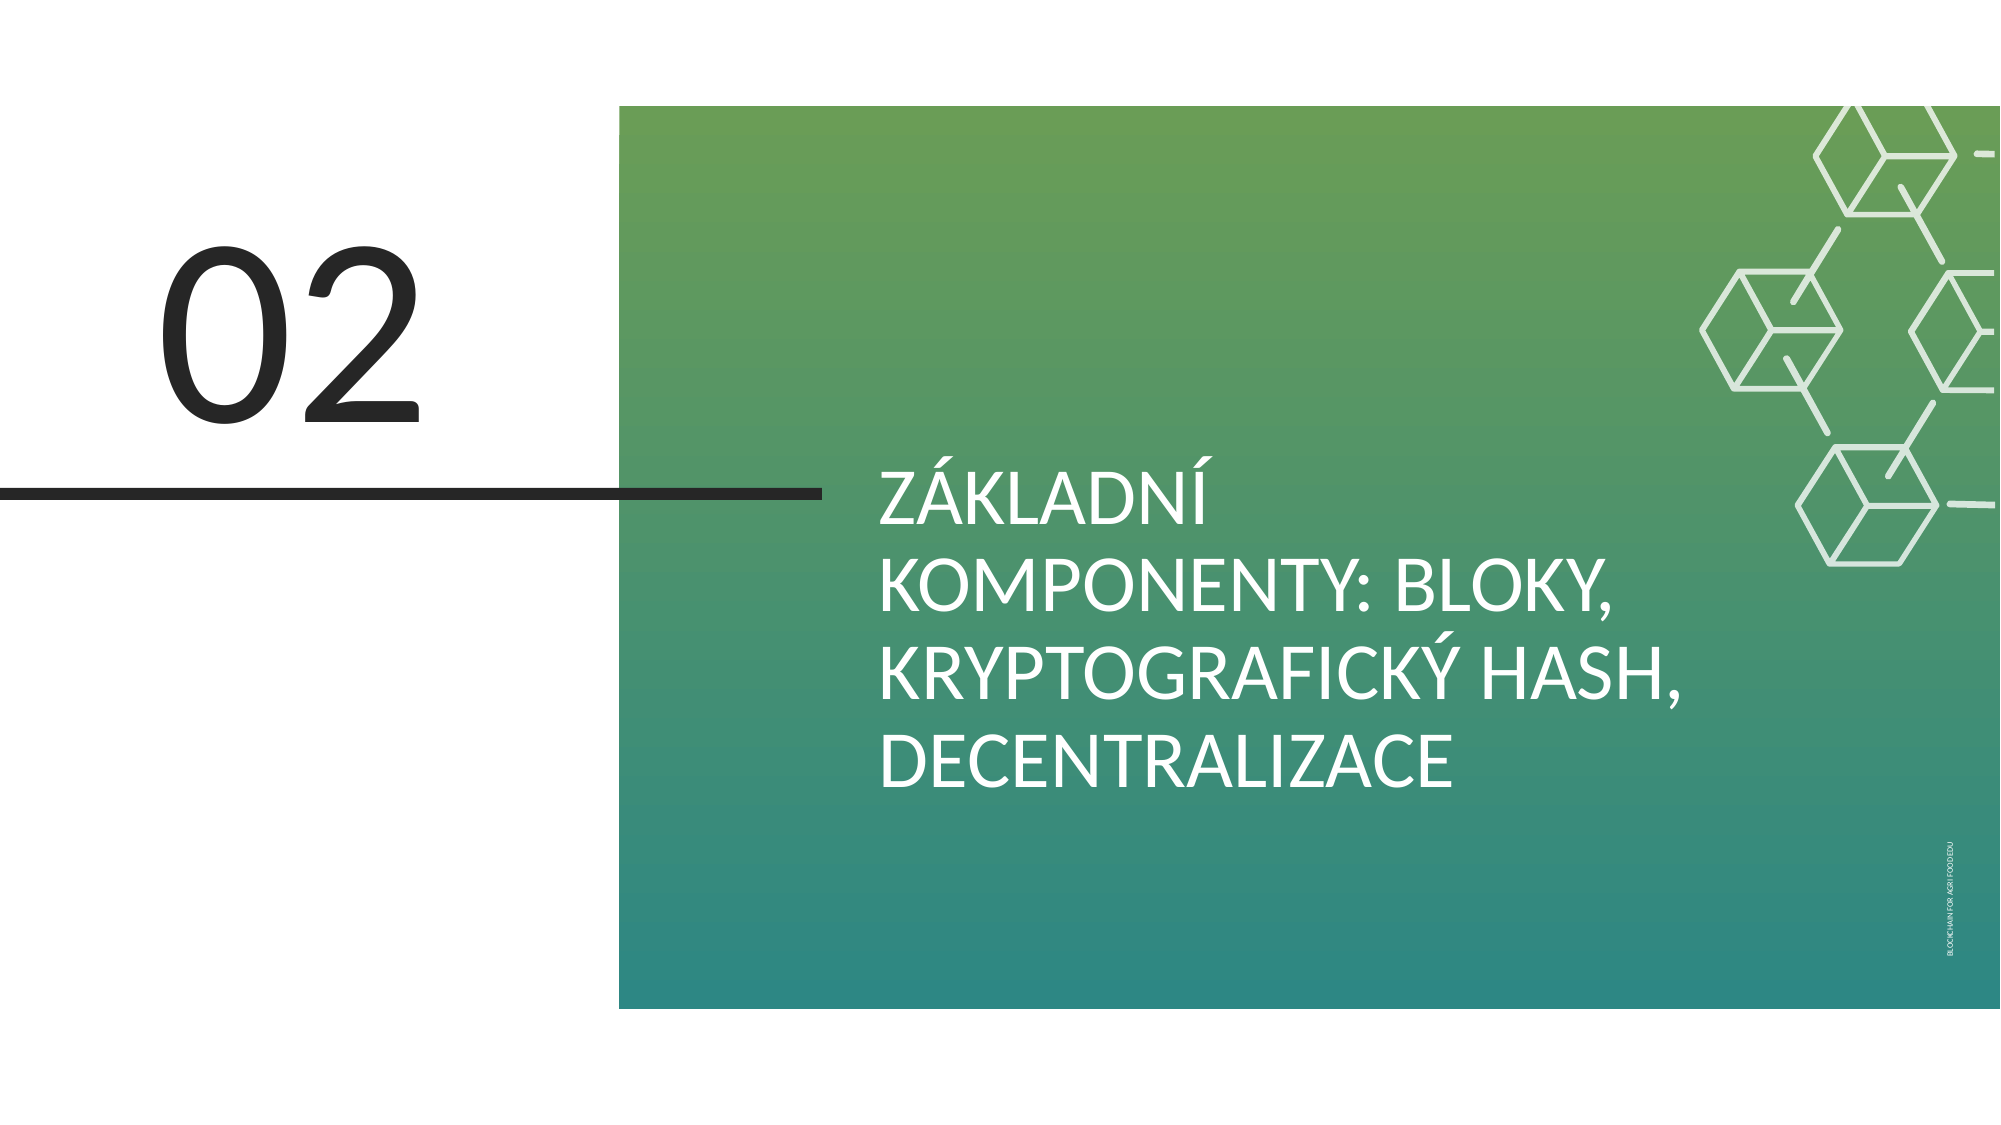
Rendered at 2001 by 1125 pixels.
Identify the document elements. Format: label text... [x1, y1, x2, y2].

list ZÁKLADNÍ KOMPONENTY: BLOKY, KRYPTOGRAFICKÝ HASH, DECENTRALIZACE [864, 446, 1709, 899]
list 02 [141, 180, 481, 277]
